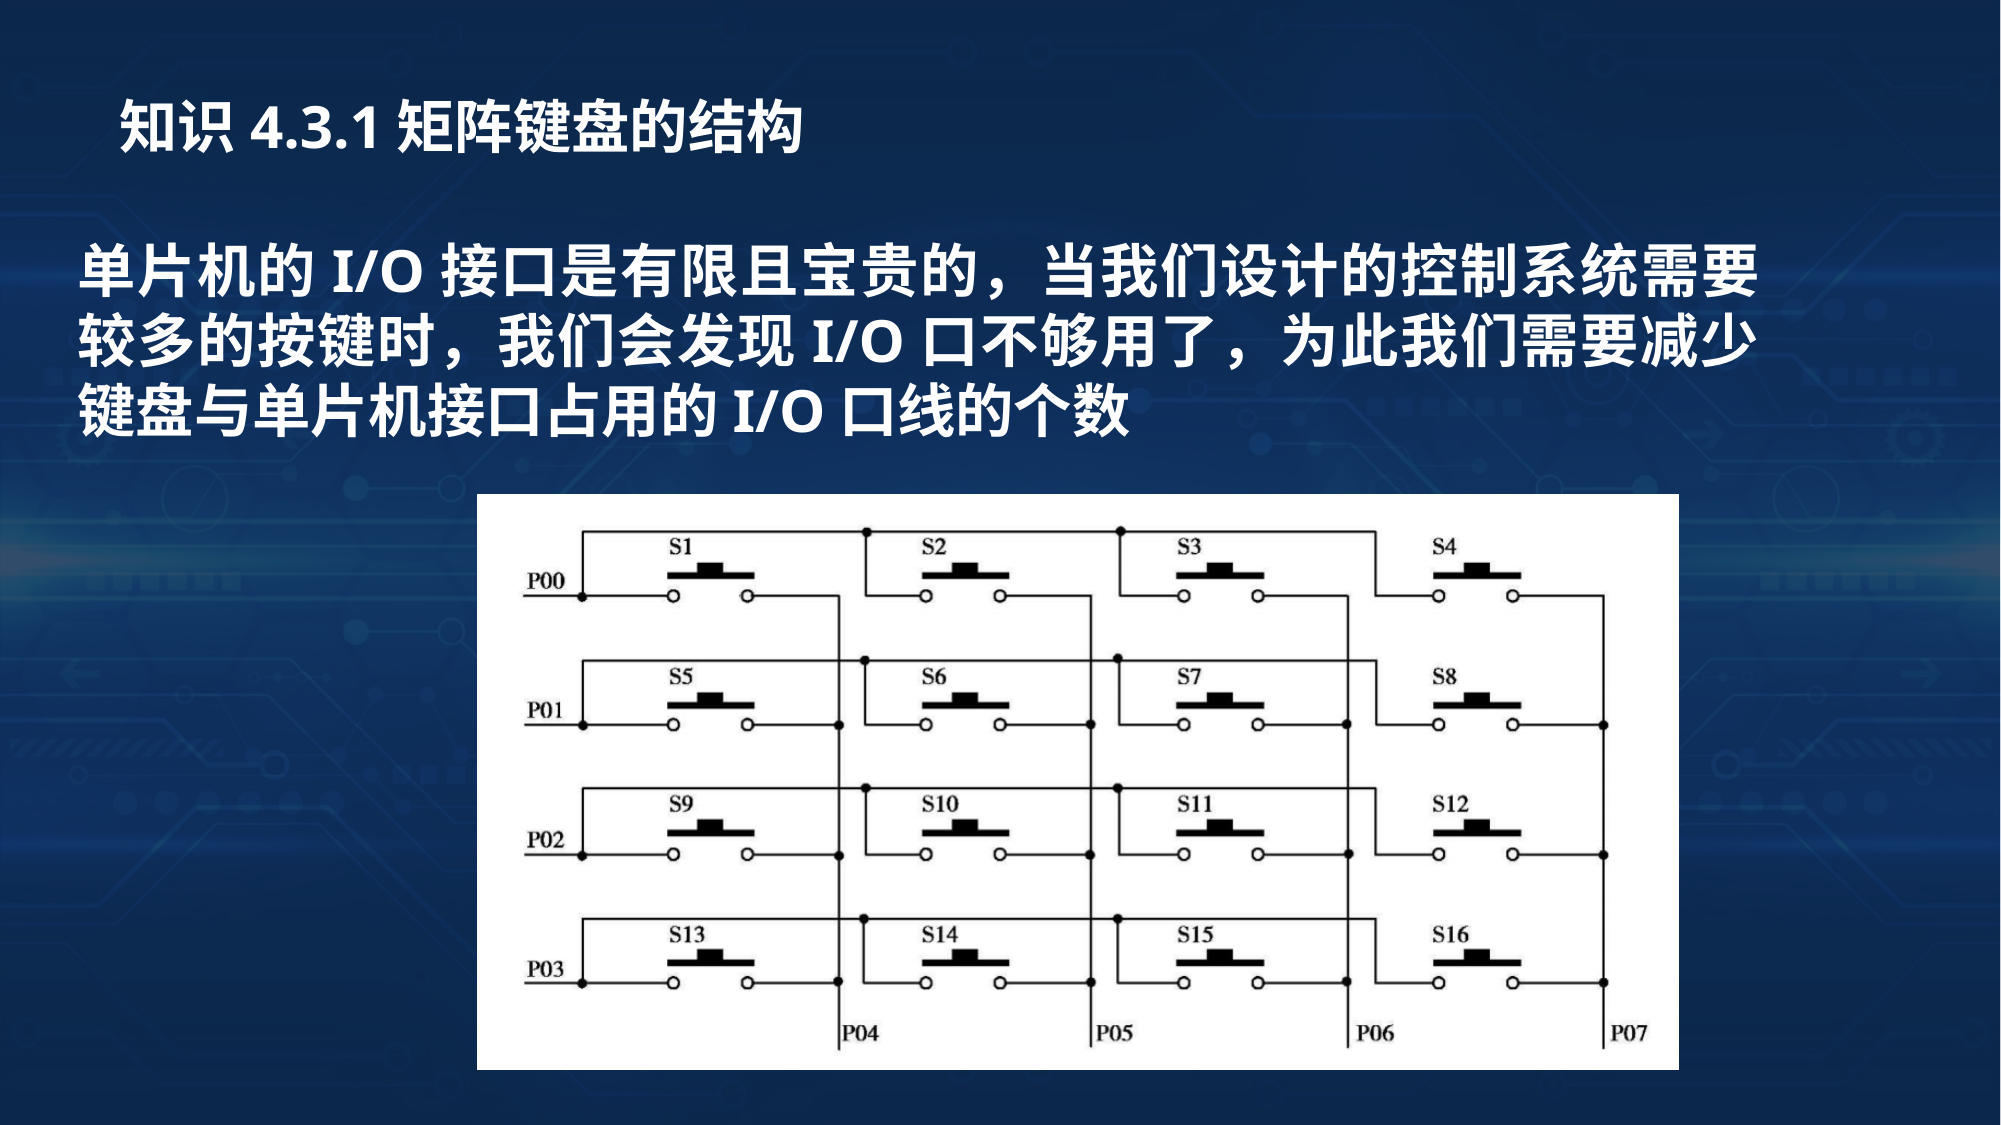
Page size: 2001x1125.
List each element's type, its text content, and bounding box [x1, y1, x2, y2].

picture [477, 493, 1679, 1070]
text_box 单片机的I/O接口是有限且宝贵的，当我们设计的控制系统需要较多的按键时，我们会发现I/O口不够用了，为此我们需要减少键盘与单片机接口占用的I/O口线的个数 [62, 226, 1774, 452]
text_box 知识4.3.1矩阵键盘的结构 [104, 83, 939, 168]
